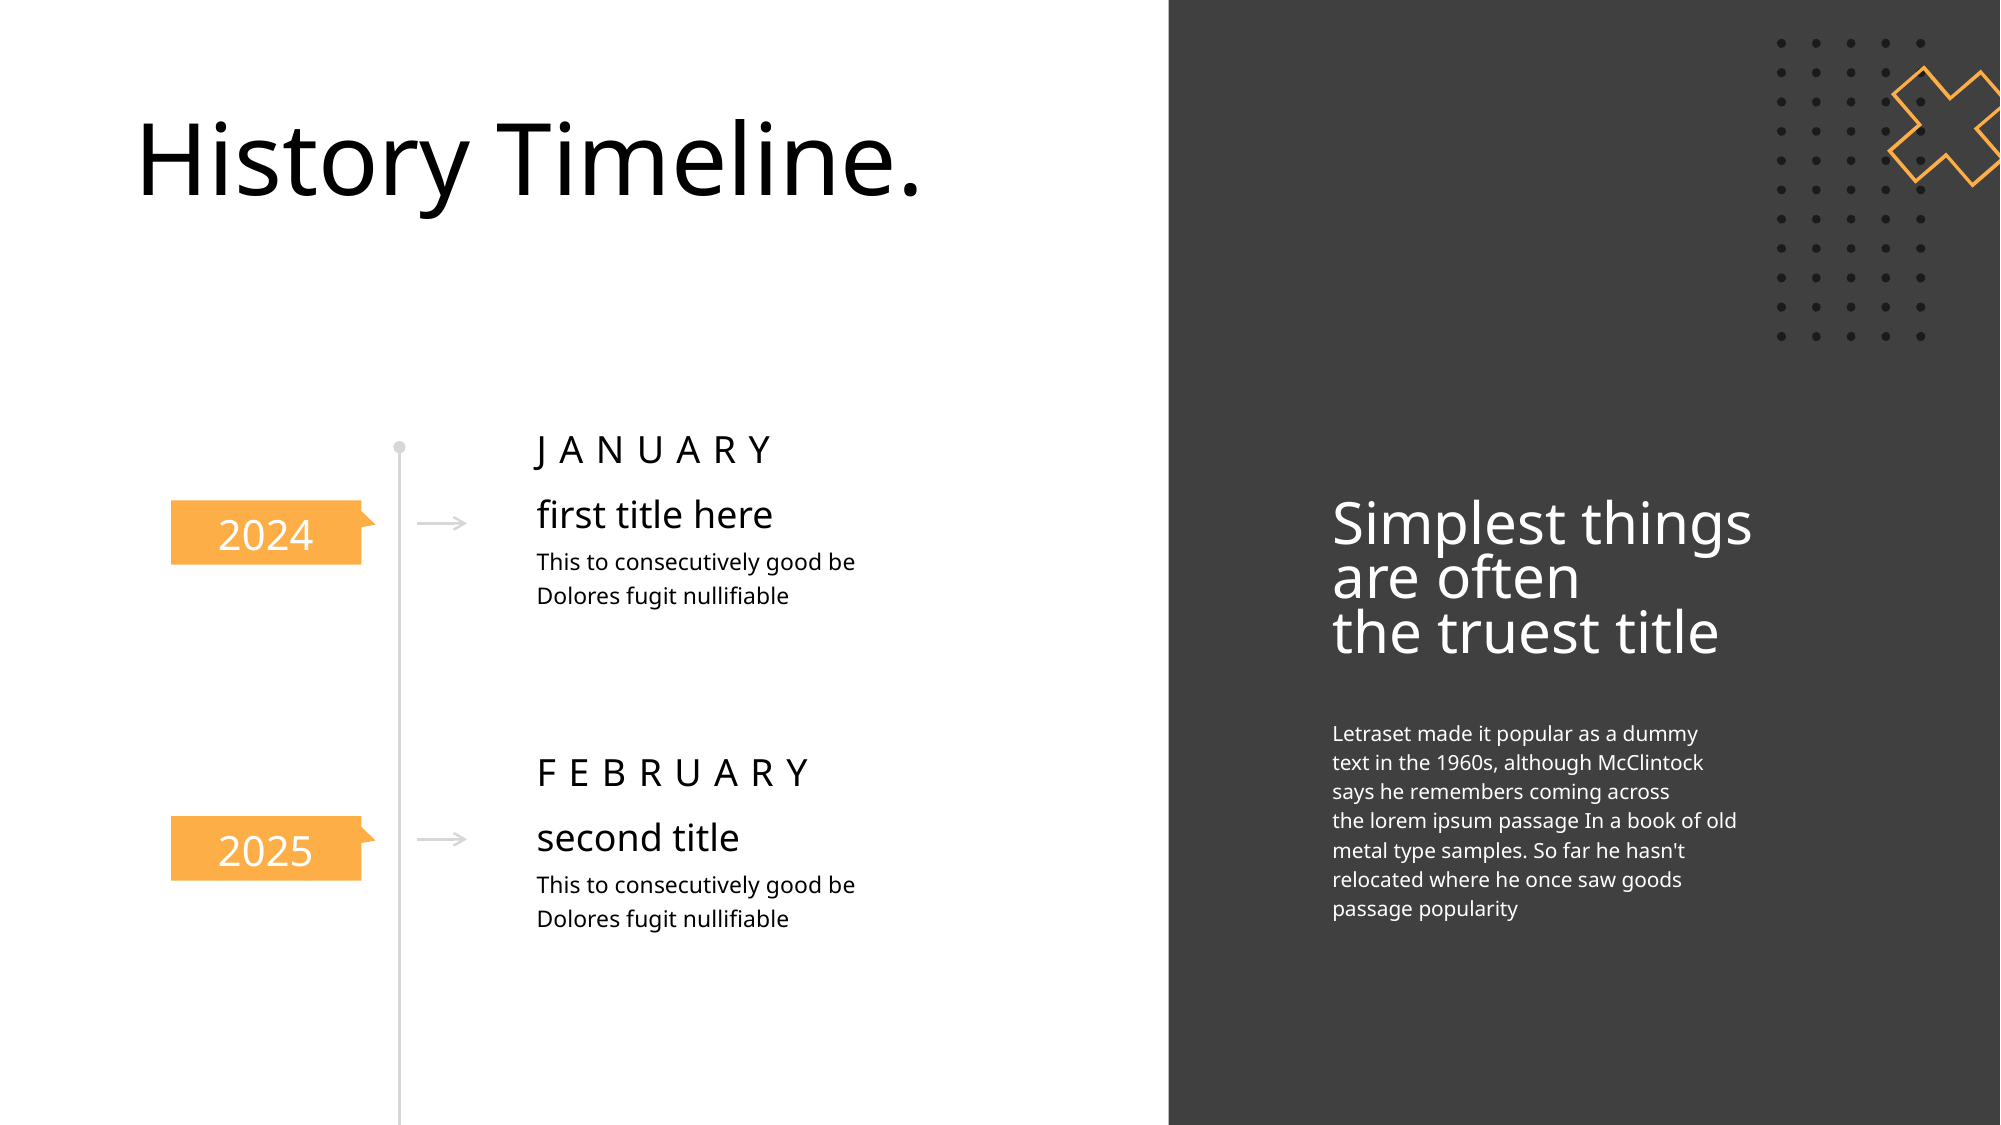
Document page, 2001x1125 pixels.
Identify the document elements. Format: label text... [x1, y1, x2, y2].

text_box FEBRUARY [521, 736, 908, 802]
text_box [1812, 68, 1821, 78]
text_box [1776, 214, 1787, 224]
text_box [1917, 71, 1925, 78]
text_box [1881, 156, 1891, 166]
text_box [1776, 156, 1787, 166]
text_box [1812, 302, 1821, 312]
text_box [1776, 273, 1787, 283]
text_box [1812, 156, 1821, 166]
text_box [1846, 273, 1856, 283]
text_box [1812, 127, 1821, 136]
text_box [1776, 68, 1787, 78]
text_box [1916, 38, 1926, 49]
text_box [1846, 127, 1856, 136]
text_box [1881, 97, 1891, 107]
text_box This to consecutively good be Dolores fugit nullifiable [521, 857, 908, 940]
text_box [1881, 68, 1891, 78]
text_box [1887, 65, 2000, 188]
text_box [1881, 273, 1891, 283]
text_box [1916, 97, 1926, 107]
text_box [1846, 68, 1856, 78]
text_box This to consecutively good be Dolores fugit nullifiable [521, 534, 908, 617]
text_box [1776, 302, 1787, 312]
text_box [1881, 185, 1891, 195]
text_box [1812, 244, 1821, 253]
text_box History Timeline. [119, 116, 1094, 223]
text_box [1812, 97, 1821, 107]
text_box [1776, 185, 1787, 195]
text_box [1812, 273, 1821, 283]
text_box [169, 499, 378, 566]
text_box [1881, 331, 1891, 342]
text_box second title [521, 806, 871, 867]
text_box [1916, 214, 1926, 224]
text_box [1881, 214, 1891, 224]
text_box [1916, 156, 1926, 166]
text_box [1812, 214, 1821, 224]
text_box Simplest things are often the truest title [1317, 494, 1777, 673]
text_box [1812, 38, 1821, 49]
text_box [1776, 97, 1787, 107]
text_box [1881, 302, 1891, 312]
text_box [1846, 97, 1856, 107]
text_box [1916, 244, 1926, 253]
text_box [1881, 127, 1891, 136]
text_box [1846, 331, 1856, 342]
text_box [1916, 127, 1926, 136]
text_box [1846, 214, 1856, 224]
text_box [1168, 0, 2000, 1125]
text_box JANUARY [521, 413, 908, 479]
text_box [169, 815, 378, 882]
text_box [1916, 302, 1926, 312]
text_box 2024 [196, 501, 336, 566]
text_box [1846, 185, 1856, 195]
text_box [1881, 244, 1891, 253]
text_box [1776, 38, 1787, 49]
text_box [1916, 273, 1926, 283]
text_box [1812, 185, 1821, 195]
text_box Letraset made it popular as a dummy text in the 1960s, although McClintock says he remembers coming across the lorem ipsum passage In a book of old metal type samples. So far he hasn't relocated where he once saw goods passage popularity [1317, 709, 1752, 928]
text_box [1776, 244, 1787, 253]
text_box [1846, 156, 1856, 166]
text_box [1916, 331, 1926, 342]
text_box first title here [521, 483, 871, 544]
text_box 2025 [196, 817, 336, 882]
text_box [1846, 38, 1856, 49]
text_box [1916, 185, 1926, 195]
text_box [1776, 331, 1787, 342]
text_box [1846, 244, 1856, 253]
text_box [1812, 331, 1821, 342]
text_box [1846, 302, 1856, 312]
text_box [1881, 38, 1891, 49]
text_box [1776, 127, 1787, 136]
